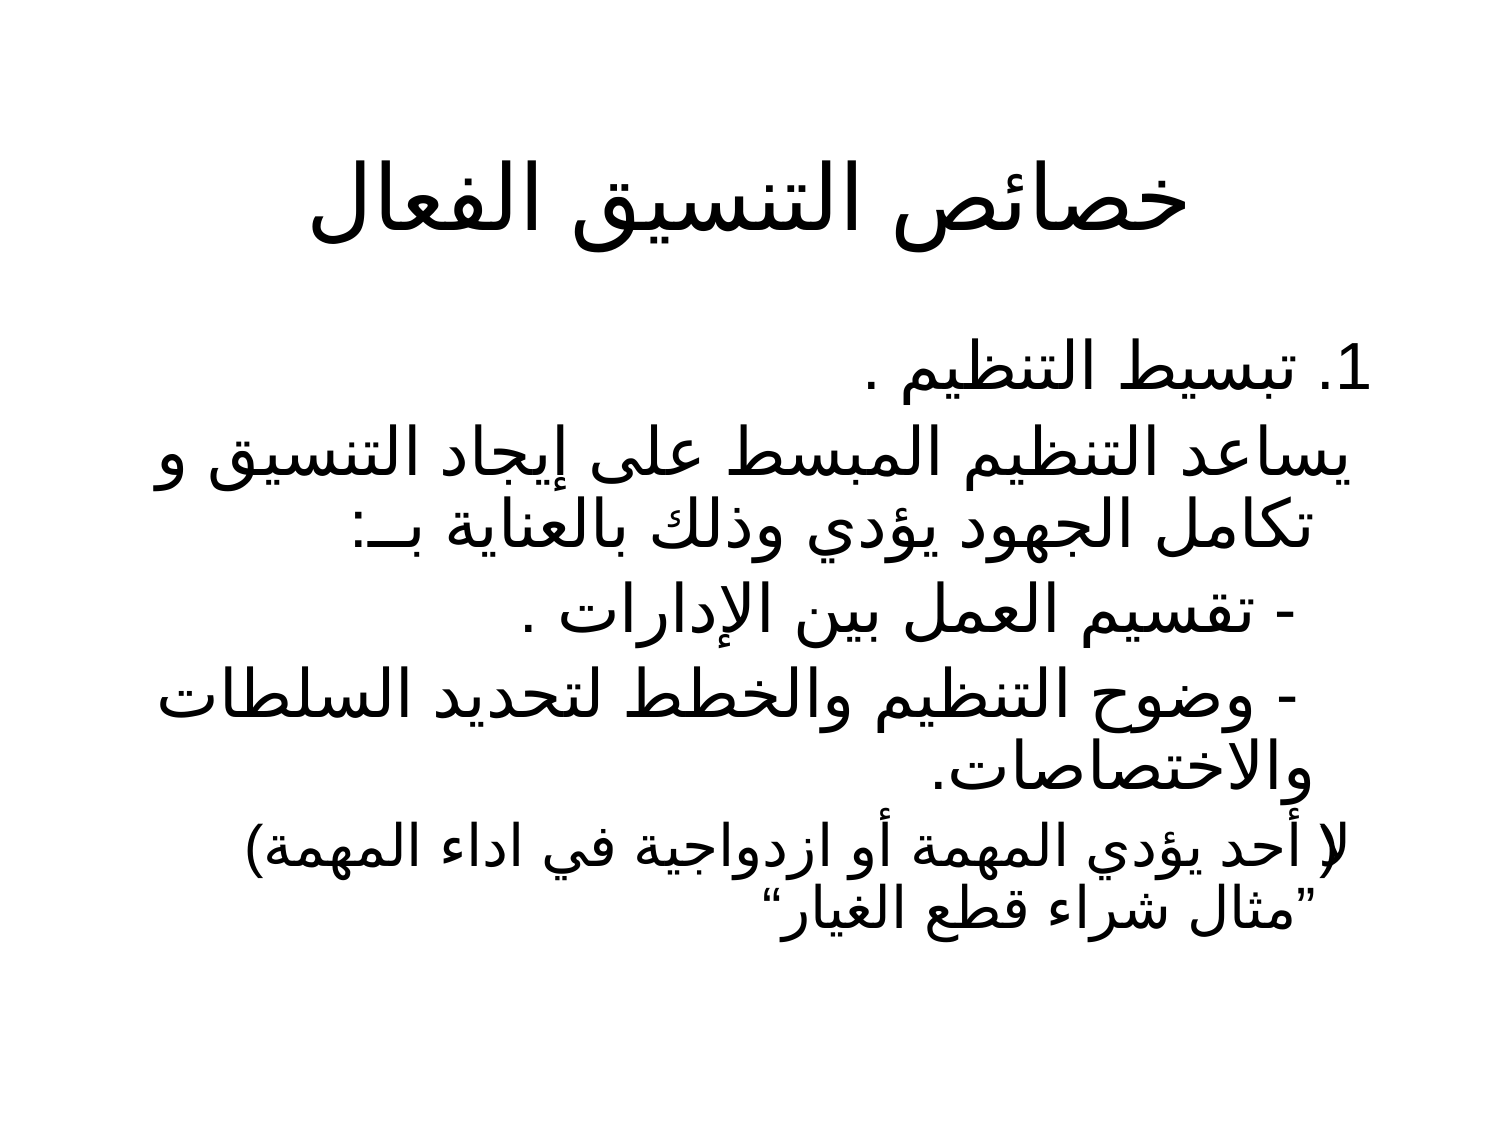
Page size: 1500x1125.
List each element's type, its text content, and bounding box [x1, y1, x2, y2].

list 1. تبسيط التنظيم . يساعد التنظيم المبسط على إيجاد التنسيق و تكامل الجهود يؤدي وذلك بالعناية بــ: - تقسيم العمل بين الإدارات . - وضوح التنظيم والخطط لتحديد السلطات والاختصاصات. (لا أحد يؤدي المهمة أو ازدواجية في اداء المهمة) ”مثال شراء قطع الغيار“ [112, 324, 1388, 1001]
title خصائص التنسيق الفعال [112, 99, 1388, 288]
